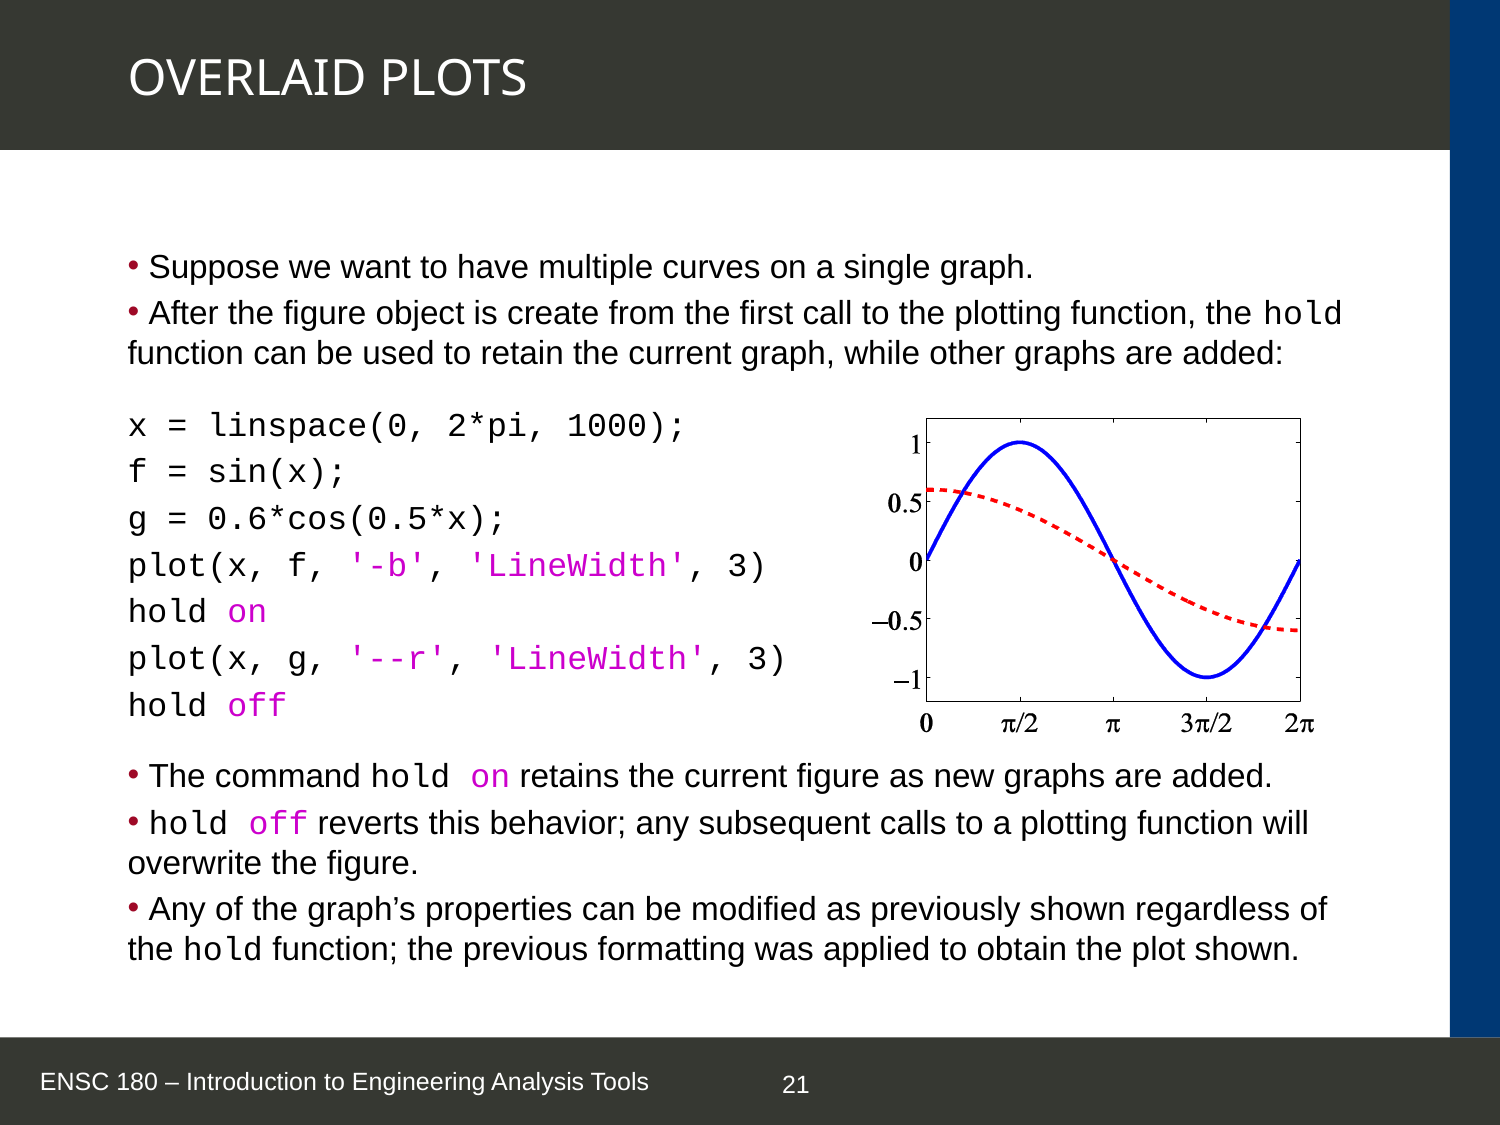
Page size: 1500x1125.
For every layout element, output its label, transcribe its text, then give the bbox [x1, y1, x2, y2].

title OVERLAID PLOTS [112, 37, 1450, 138]
list Suppose we want to have multiple curves on a single graph. After the figure object is create from the first call to the plotting function, the hold function can be used to retain the current graph, while other graphs are added: x = linspace(0, 2*pi, 1000); f = sin(x); g = 0.6*cos(0.5*x); plot(x, f, '-b', 'LineWidth', 3) hold on plot(x, g, '--r', 'LineWidth', 3) hold off The command hold on retains the current figure as new graphs are added. hold off reverts this behavior; any subsequent calls to a plotting function will overwrite the figure. Any of the graph’s properties can be modified as previously shown regardless of the hold function; the previous formatting was applied to obtain the plot shown. [112, 237, 1388, 1029]
footer ENSC 180 – Introduction to Engineering Analysis Tools [24, 1057, 740, 1113]
picture [863, 392, 1346, 741]
